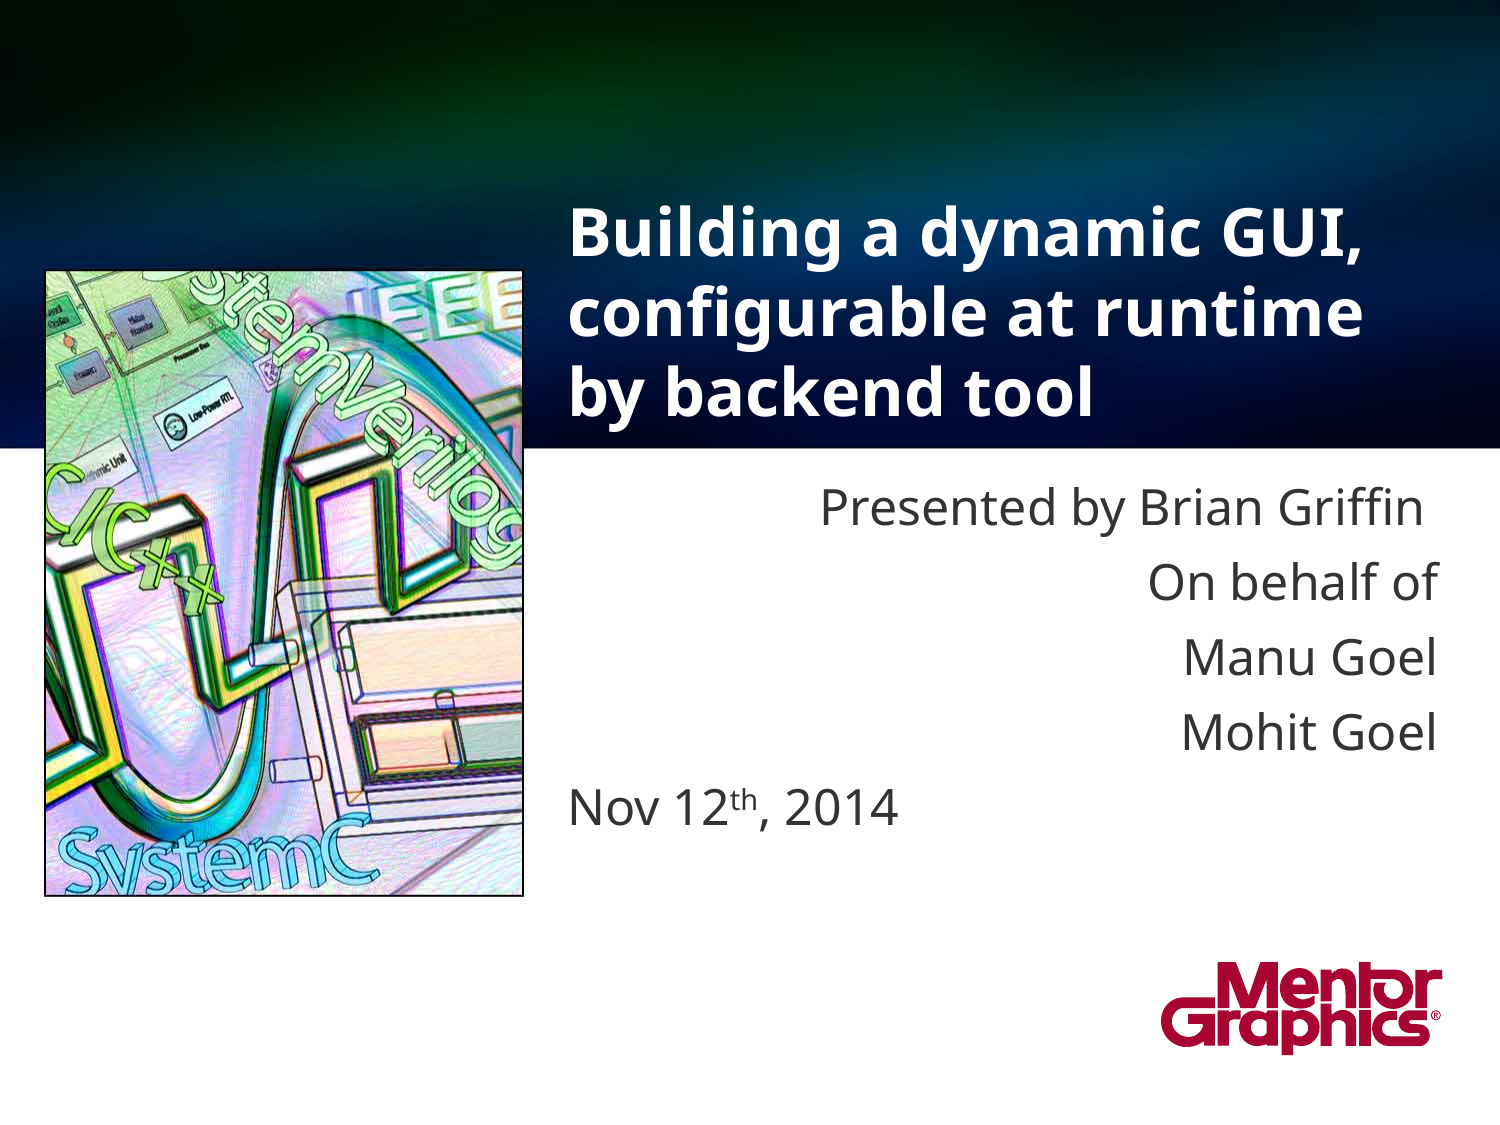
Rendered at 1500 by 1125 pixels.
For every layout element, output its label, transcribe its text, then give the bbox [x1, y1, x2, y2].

picture [0, 0, 1500, 1125]
subtitle Presented by Brian Griffin On behalf of Manu Goel Mohit Goel Nov 12th, 2014 [566, 467, 1439, 557]
title Building a dynamic GUI, configurable at runtime by backend tool [566, 149, 1438, 438]
